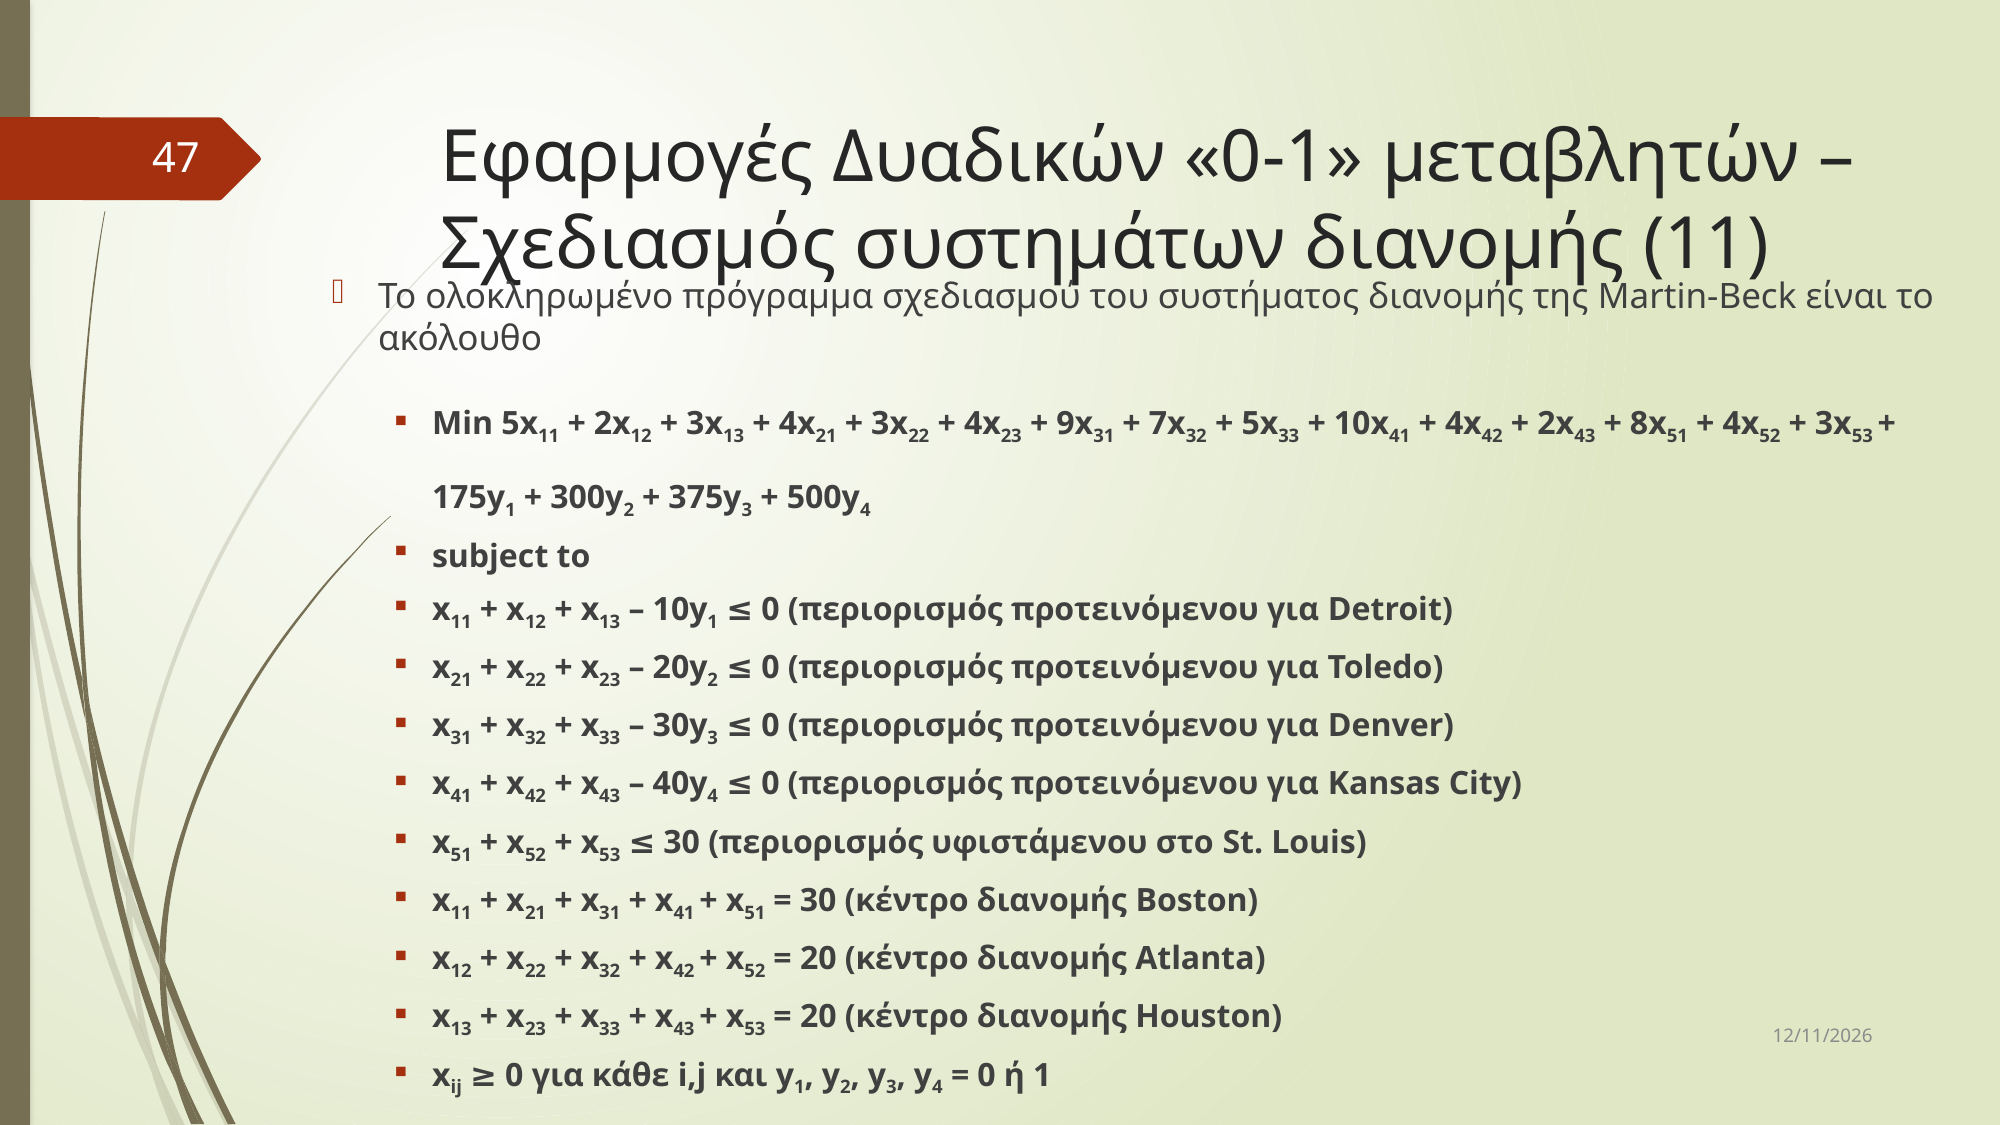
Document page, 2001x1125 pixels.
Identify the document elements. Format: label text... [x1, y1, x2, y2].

list Το ολοκληρωμένο πρόγραμμα σχεδιασμού του συστήματος διανομής της Martin-Beck είναι το ακόλουθο Min 5x11 + 2x12 + 3x13 + 4x21 + 3x22 + 4x23 + 9x31 + 7x32 + 5x33 + 10x41 + 4x42 + 2x43 + 8x51 + 4x52 + 3x53 + 175y1 + 300y2 + 375y3 + 500y4 subject to x11 + x12 + x13 – 10y1 ≤ 0 (περιορισμός προτεινόμενου για Detroit) x21 + x22 + x23 – 20y2 ≤ 0 (περιορισμός προτεινόμενου για Toledo) x31 + x32 + x33 – 30y3 ≤ 0 (περιορισμός προτεινόμενου για Denver) x41 + x42 + x43 – 40y4 ≤ 0 (περιορισμός προτεινόμενου για Kansas City) x51 + x52 + x53 ≤ 30 (περιορισμός υφιστάμενου στο St. Louis) x11 + x21 + x31 + x41 + x51 = 30 (κέντρο διανομής Boston) x12 + x22 + x32 + x42 + x52 = 20 (κέντρο διανομής Atlanta) x13 + x23 + x33 + x43 + x53 = 20 (κέντρο διανομής Houston) xij ≥ 0 για κάθε i,j και y1, y2, y3, y4 = 0 ή 1 [316, 266, 2000, 1115]
title Εφαρμογές Δυαδικών «0-1» μεταβλητών – Σχεδιασμός συστημάτων διανομής (11) [425, 102, 1888, 266]
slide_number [1699, 1005, 1888, 1067]
slide_number 47 [87, 129, 216, 190]
